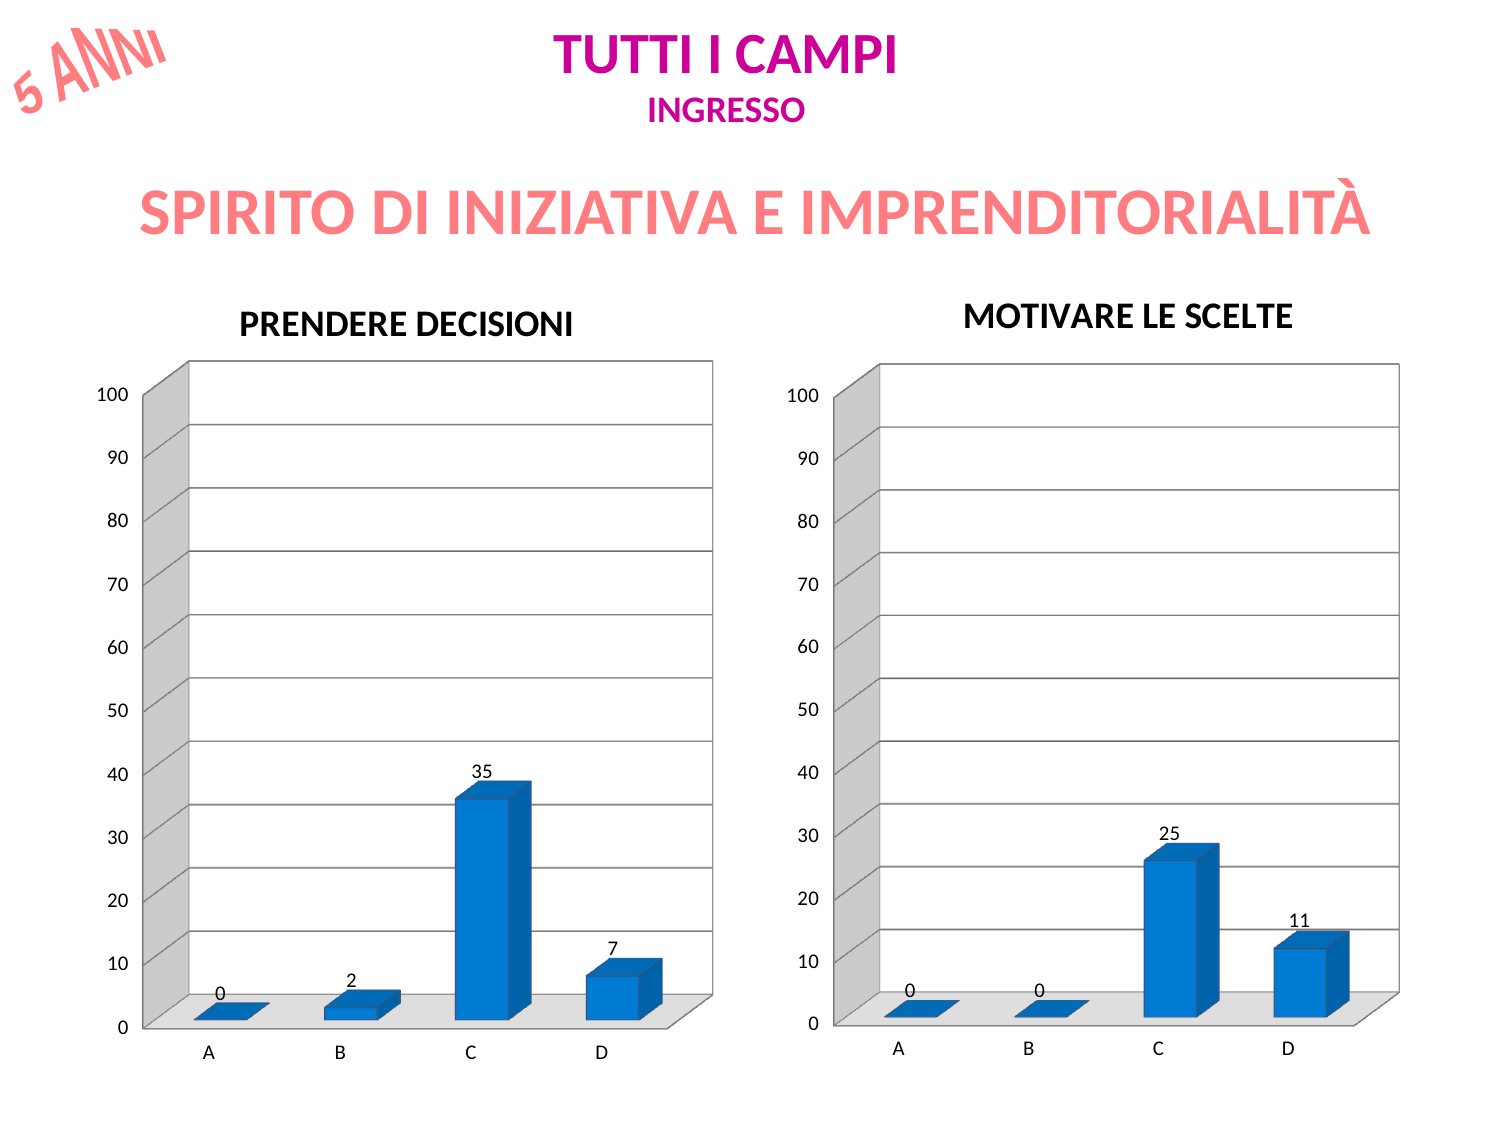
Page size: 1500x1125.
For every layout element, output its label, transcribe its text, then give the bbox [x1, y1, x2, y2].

chart [773, 256, 1413, 1083]
text_box Spirito di iniziativa e imprenditorialità [64, 160, 1447, 256]
text_box TUTTI I CAMPI INGRESSO [538, 7, 915, 138]
chart [82, 257, 727, 1083]
